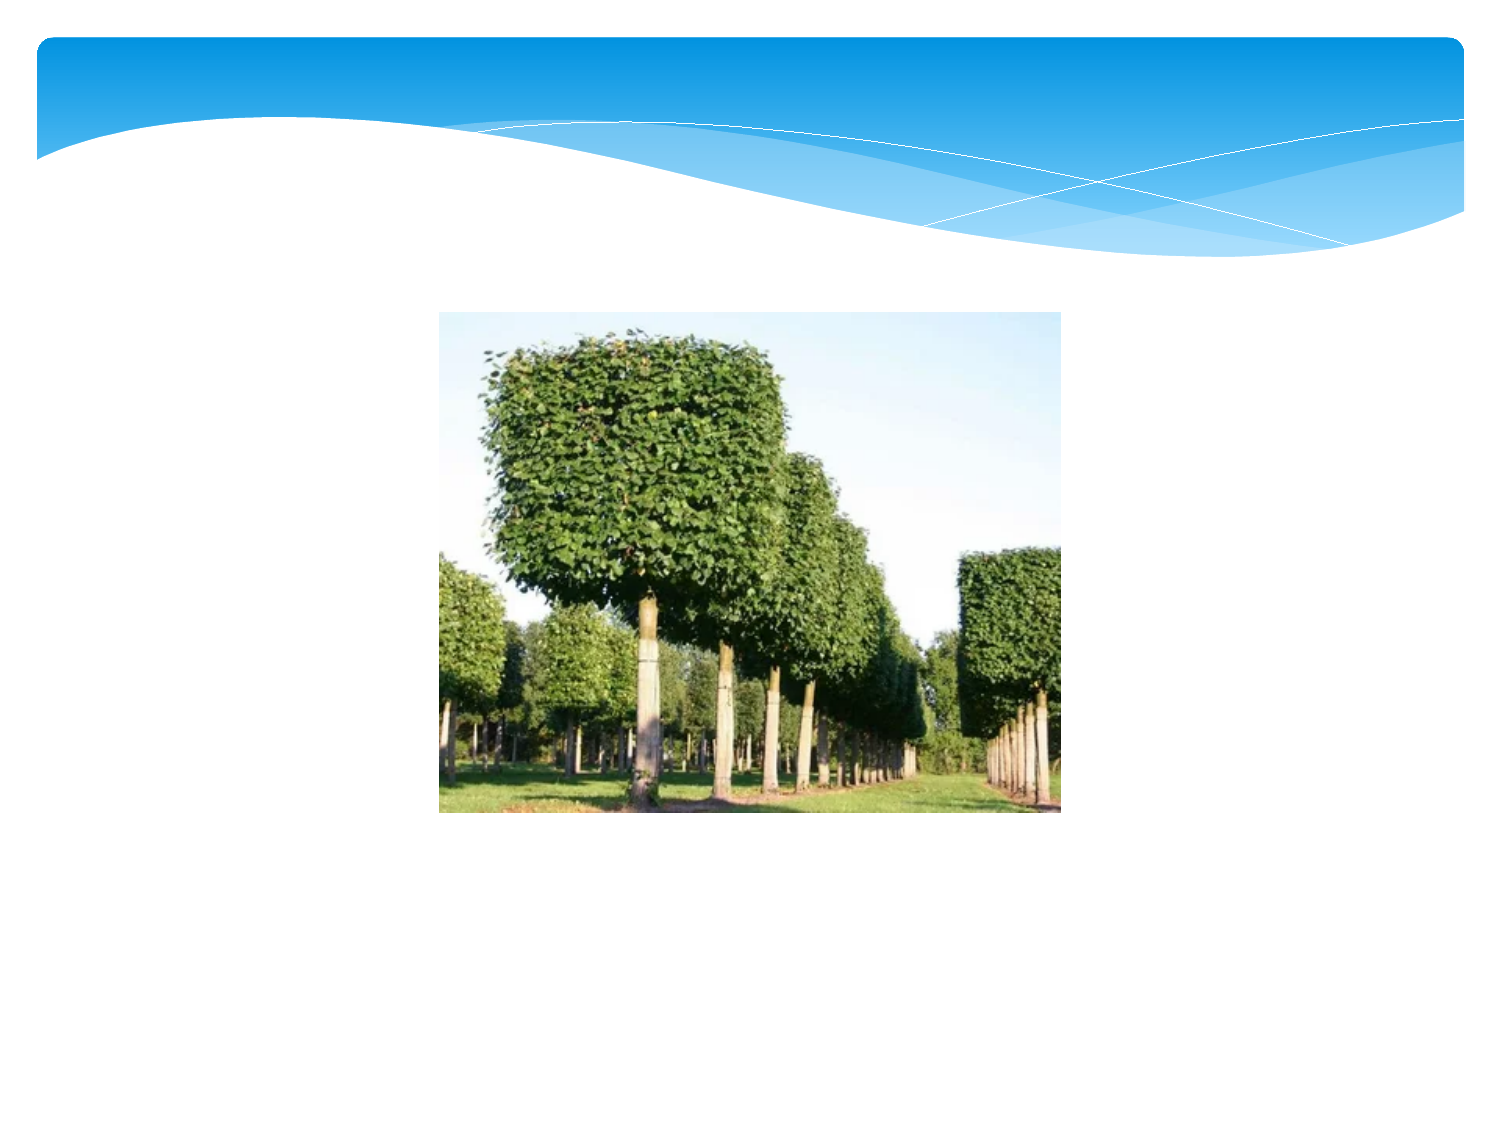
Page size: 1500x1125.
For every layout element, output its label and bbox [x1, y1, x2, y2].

picture [438, 312, 1062, 813]
